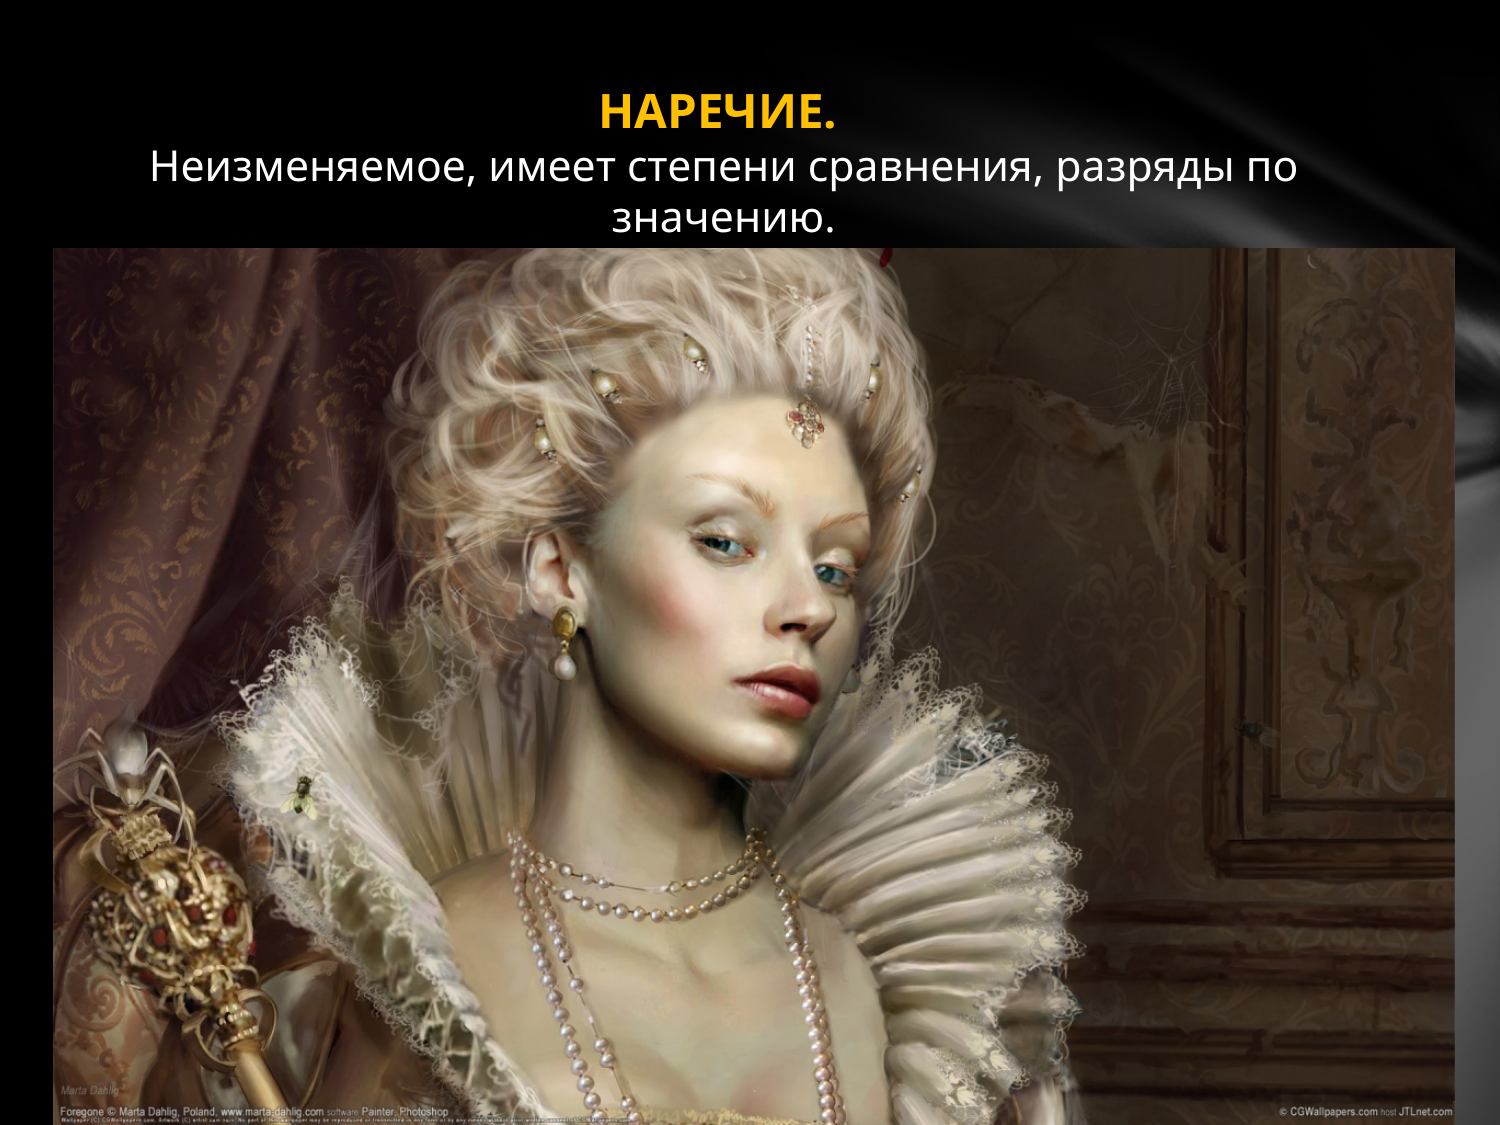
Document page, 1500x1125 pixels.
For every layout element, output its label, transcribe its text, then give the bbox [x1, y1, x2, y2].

title НАРЕЧИЕ. Неизменяемое, имеет степени сравнения, разряды по значению. [53, 73, 1395, 248]
picture [52, 248, 1455, 1125]
